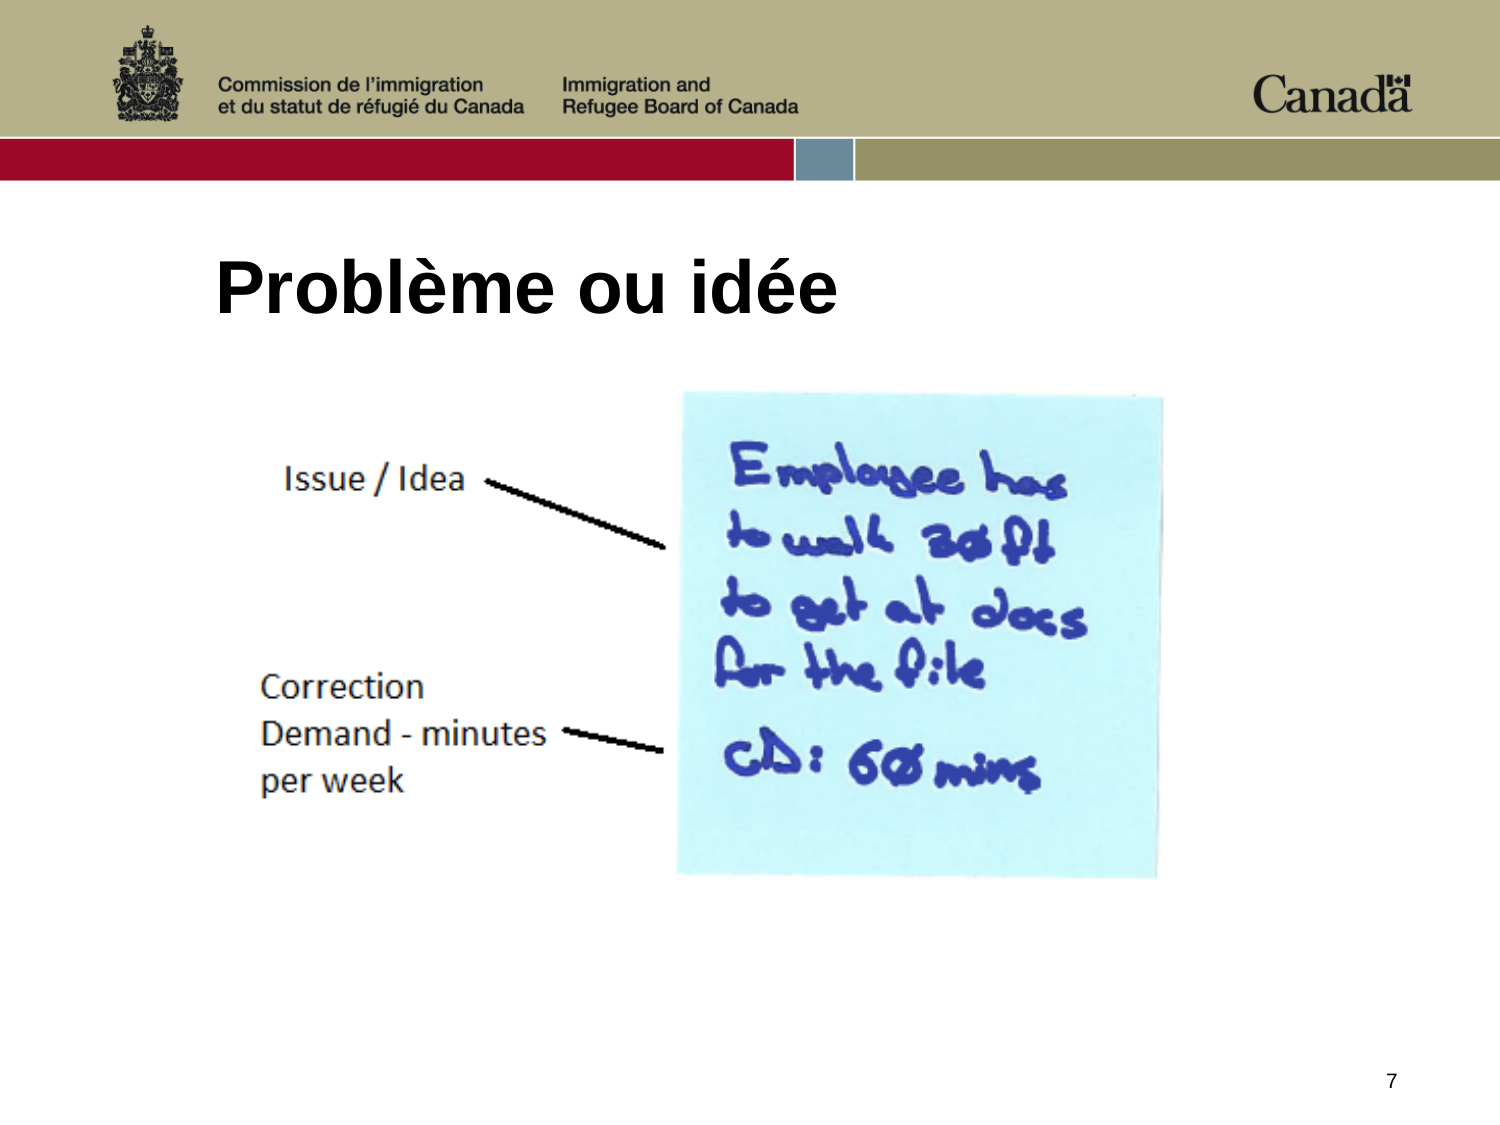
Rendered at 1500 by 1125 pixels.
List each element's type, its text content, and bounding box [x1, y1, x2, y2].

slide_number 7 [1099, 1024, 1413, 1101]
title Problème ou idée [200, 237, 1413, 425]
picture [0, 0, 1500, 1125]
